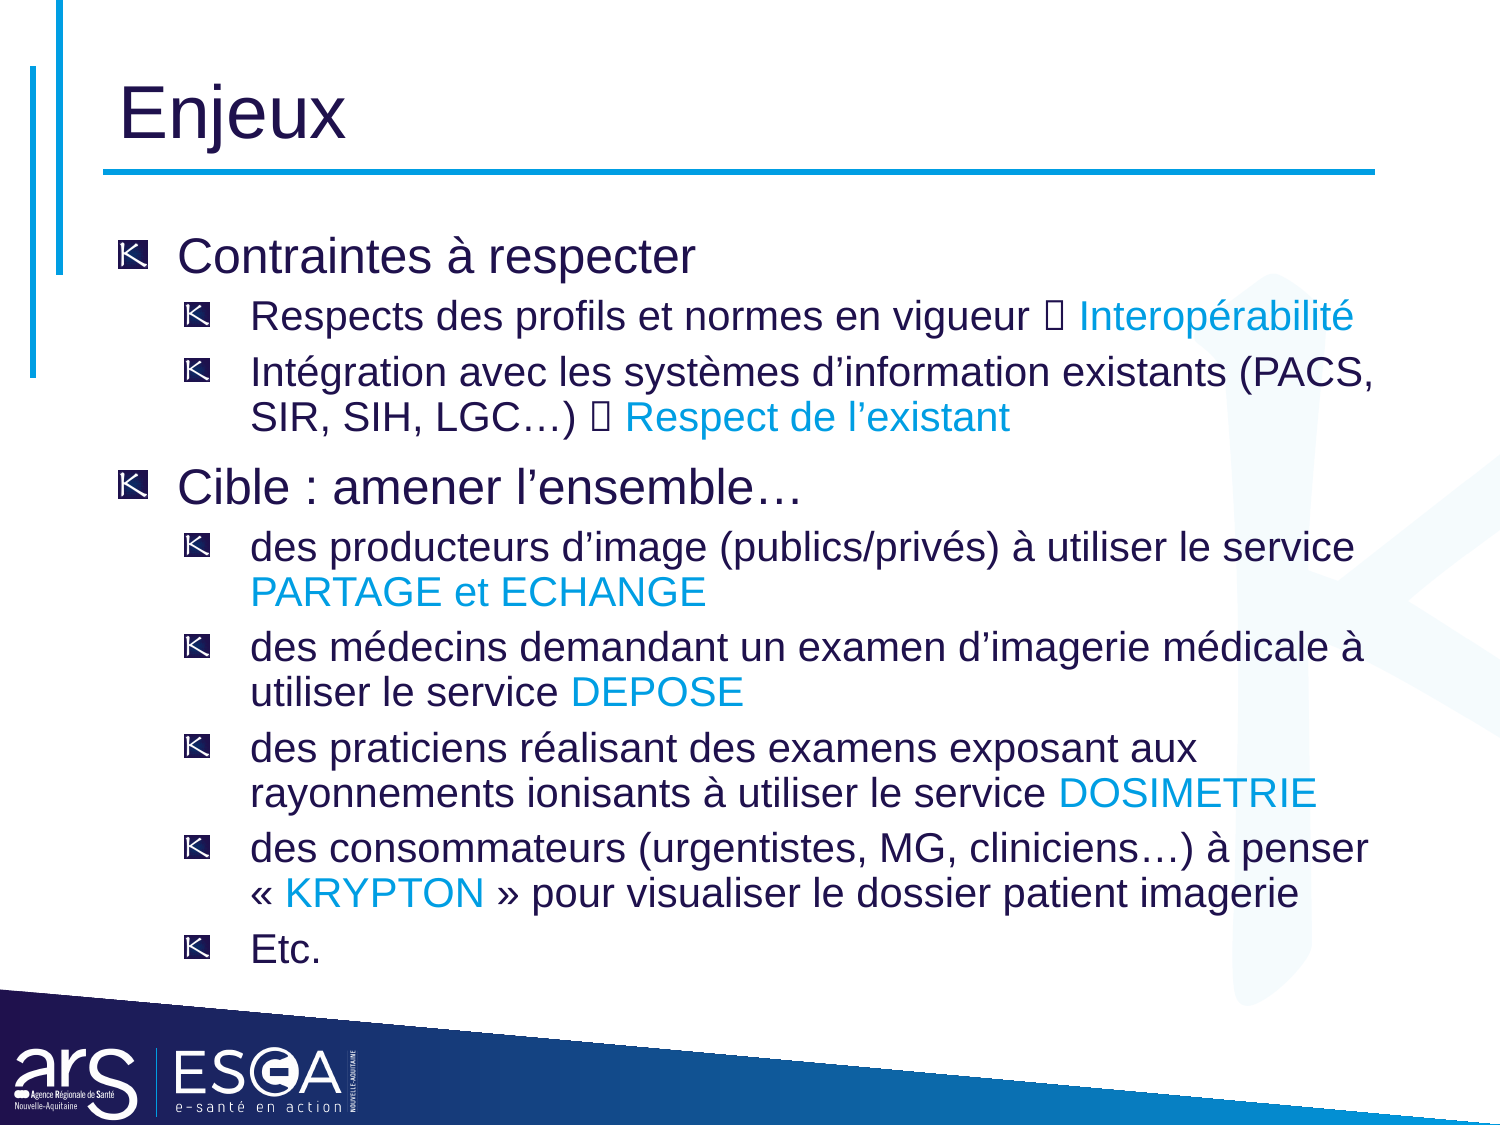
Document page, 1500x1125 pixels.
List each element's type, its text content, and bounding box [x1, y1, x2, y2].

picture [184, 734, 209, 758]
picture [184, 835, 209, 859]
picture [184, 634, 209, 658]
picture [184, 358, 209, 382]
picture [184, 935, 209, 959]
picture [175, 1047, 358, 1115]
picture [184, 302, 209, 327]
list Contraintes à respecter Respects des profils et normes en vigueur  Interopérabilité Intégration avec les systèmes d’information existants (PACS, SIR, SIH, LGC…)  Respect de l’existant Cible : amener l’ensemble… des producteurs d’image (publics/privés) à utiliser le service PARTAGE et ECHANGE des médecins demandant un examen d’imagerie médicale à utiliser le service DEPOSE des praticiens réalisant des examens exposant aux rayonnements ionisants à utiliser le service DOSIMETRIE des consommateurs (urgentistes, MG, cliniciens…) à penser « KRYPTON » pour visualiser le dossier patient imagerie Etc. [103, 222, 1481, 1026]
picture [184, 533, 209, 557]
picture [118, 470, 147, 499]
picture [0, 1033, 150, 1125]
title Enjeux [103, 59, 1397, 169]
picture [118, 240, 147, 269]
